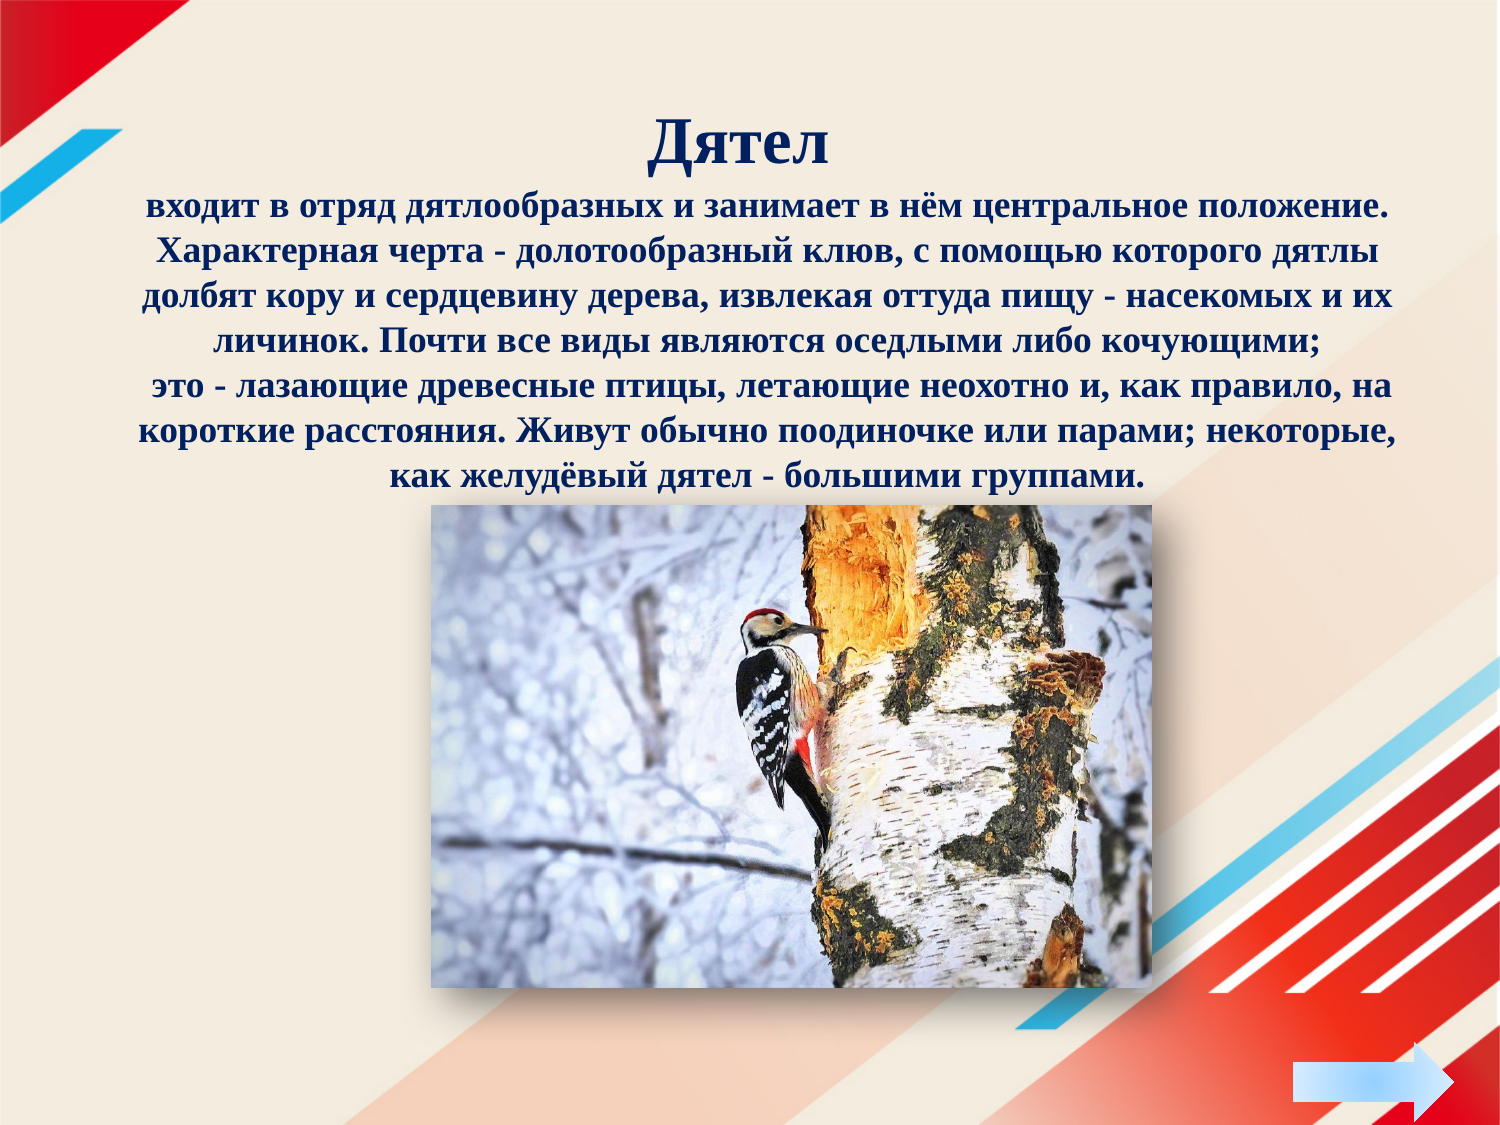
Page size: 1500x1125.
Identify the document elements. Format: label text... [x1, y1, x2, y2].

text_box входит в отряд дятлообразных и занимает в нём центральное положение. Характерная черта - долотообразный клюв, с помощью которого дятлы долбят кору и сердцевину дерева, извлекая оттуда пищу - насекомых и их личинок. Почти все виды являются оседлыми либо кочующими; это - лазающие древесные птицы, летающие неохотно и, как правило, на короткие расстояния. Живут обычно поодиночке или парами; некоторые, как желудёвый дятел - большими группами. [112, 172, 1424, 503]
picture [0, 0, 1500, 1125]
text_box Дятел [632, 89, 845, 172]
